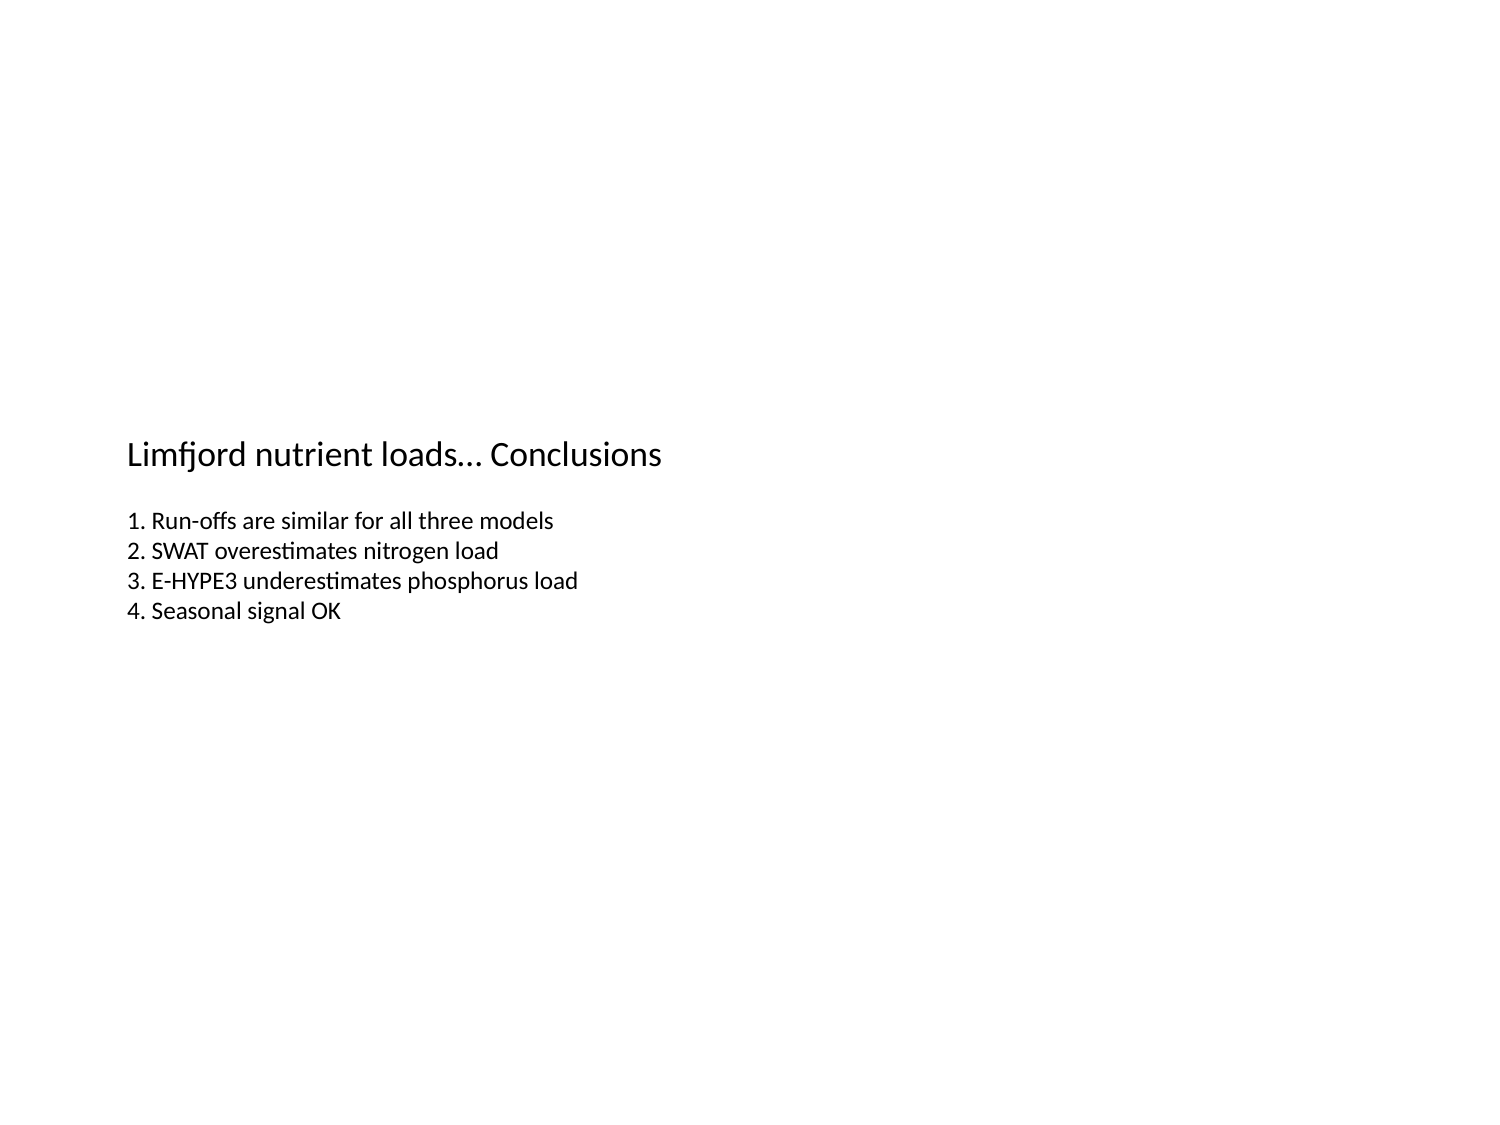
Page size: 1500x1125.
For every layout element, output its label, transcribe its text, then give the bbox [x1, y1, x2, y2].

title Limfjord nutrient loads… Conclusions 1. Run-offs are similar for all three models 2. SWAT overestimates nitrogen load 3. E-HYPE3 underestimates phosphorus load 4. Seasonal signal OK [112, 392, 1388, 634]
